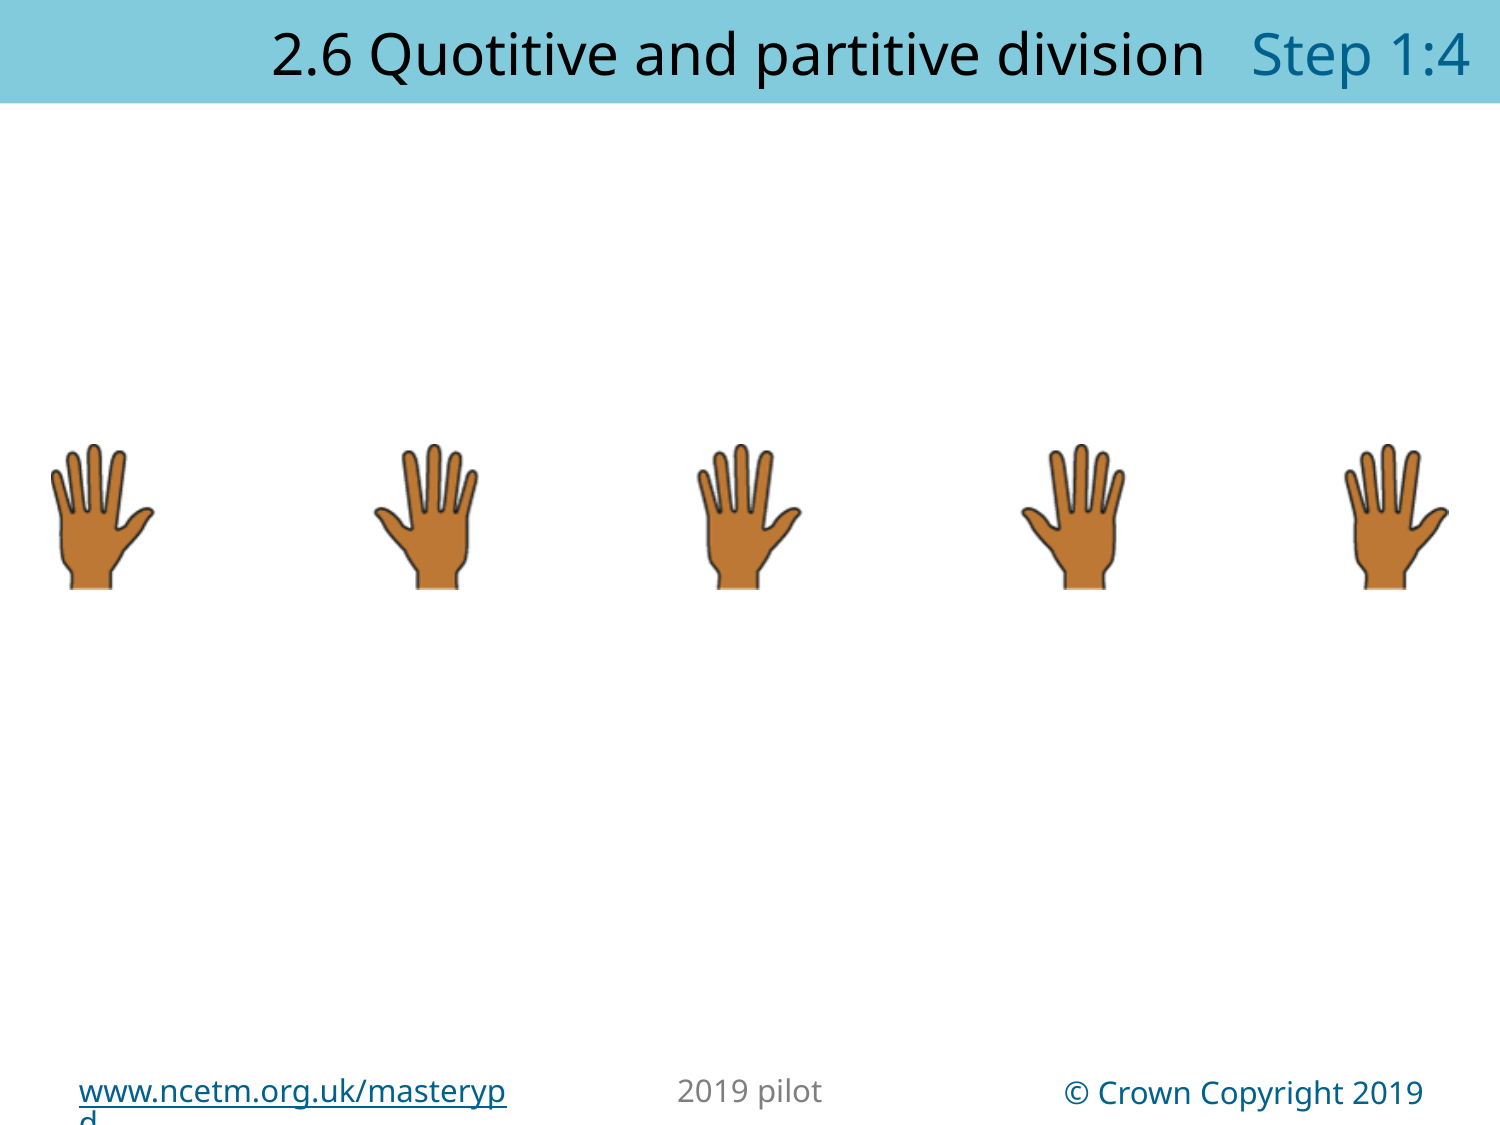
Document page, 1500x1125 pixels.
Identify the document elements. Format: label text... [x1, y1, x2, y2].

list 2.6 Quotitive and partitive division Step 1:4 [0, 0, 1500, 104]
picture [50, 444, 1450, 590]
